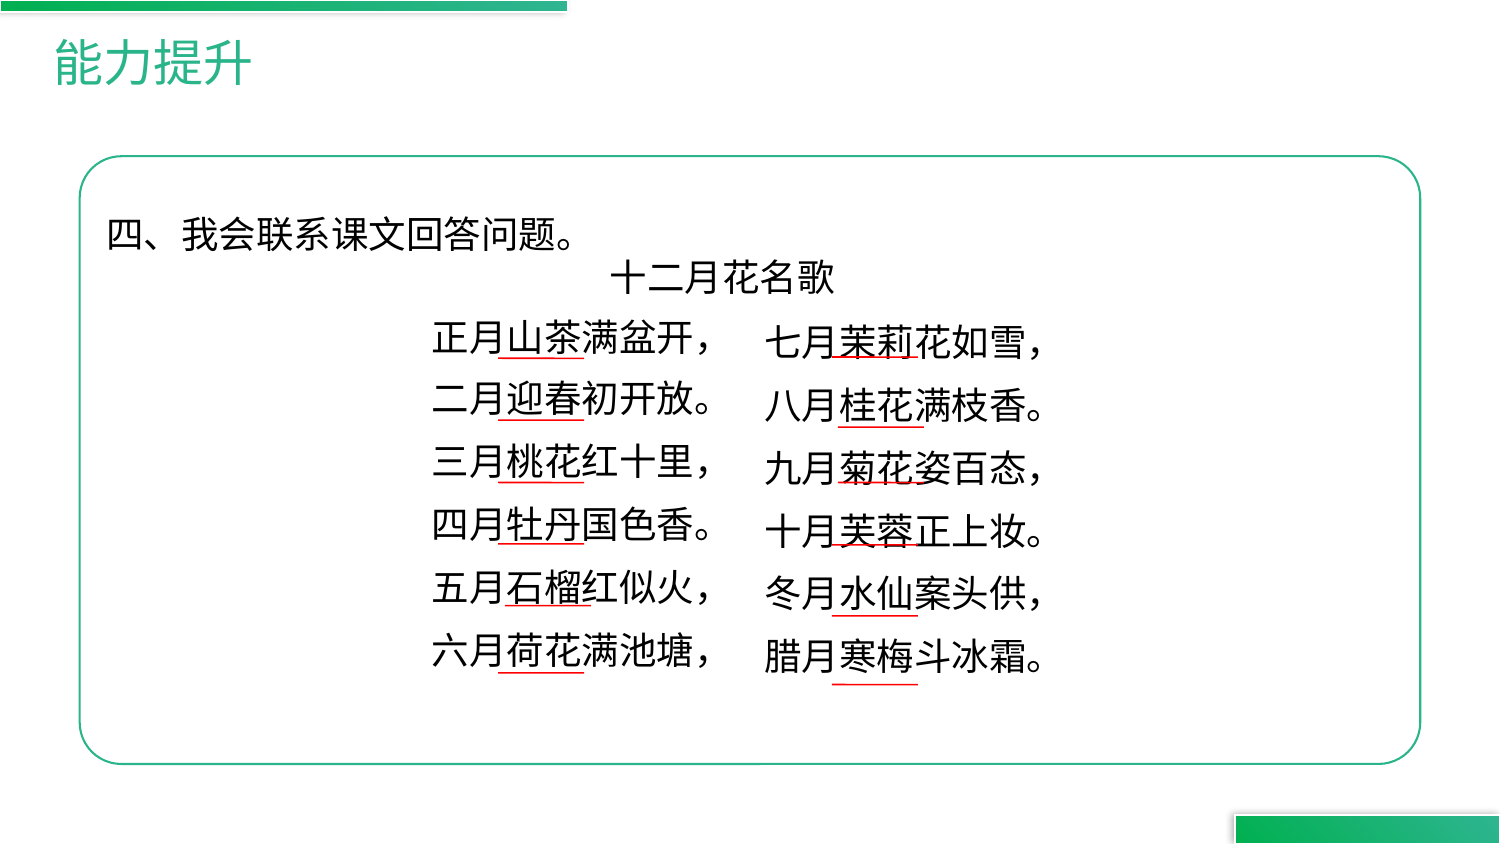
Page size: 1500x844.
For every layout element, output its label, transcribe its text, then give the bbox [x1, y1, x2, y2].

text_box 四、我会联系课文回答问题。 [94, 169, 606, 262]
list 能力提升 [41, 32, 382, 94]
text_box 十二月花名歌 正月山茶满盆开， 二月迎春初开放。 三月桃花红十里， 四月牡丹国色香。 五月石榴红似火， 六月荷花满池塘， [206, 232, 957, 739]
text_box 七月茉莉花如雪， 八月桂花满枝香。 九月菊花姿百态， 十月芙蓉正上妆。 冬月水仙案头供， 腊月寒梅斗冰霜。 [957, 295, 1418, 684]
